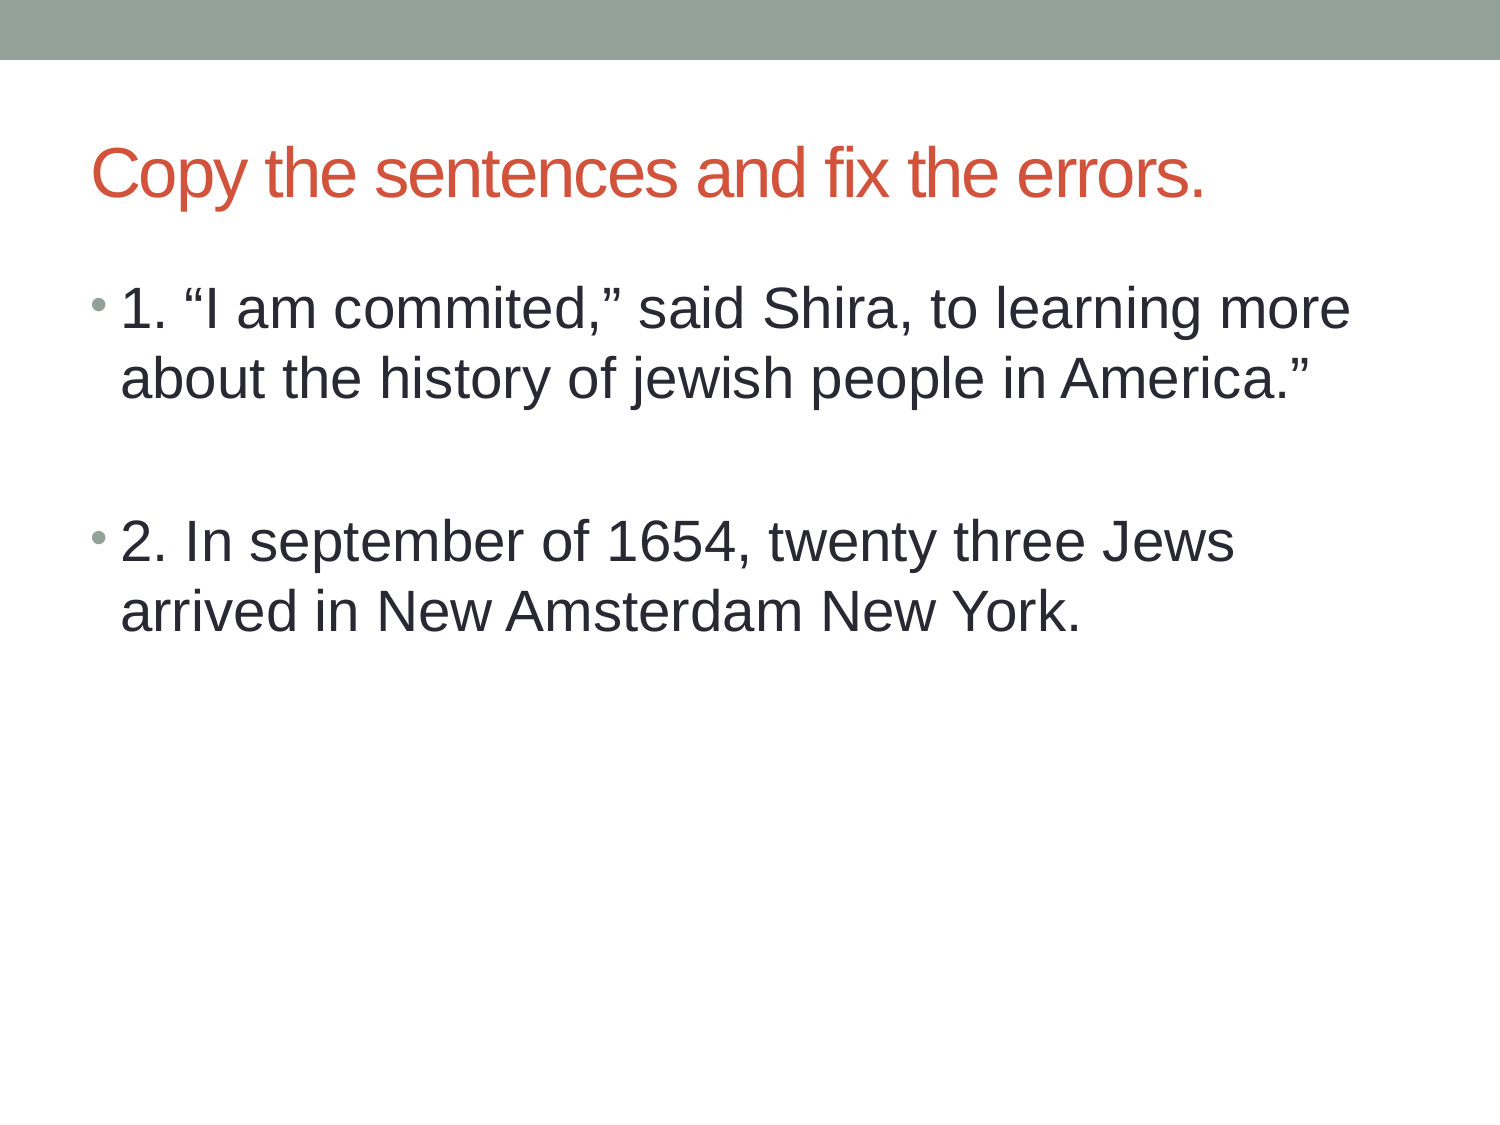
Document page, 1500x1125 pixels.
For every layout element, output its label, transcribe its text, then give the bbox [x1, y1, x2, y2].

list 1. “I am commited,” said Shira, to learning more about the history of jewish people in America.” 2. In september of 1654, twenty three Jews arrived in New Amsterdam New York. [75, 262, 1425, 1063]
title Copy the sentences and fix the errors. [75, 87, 1425, 250]
